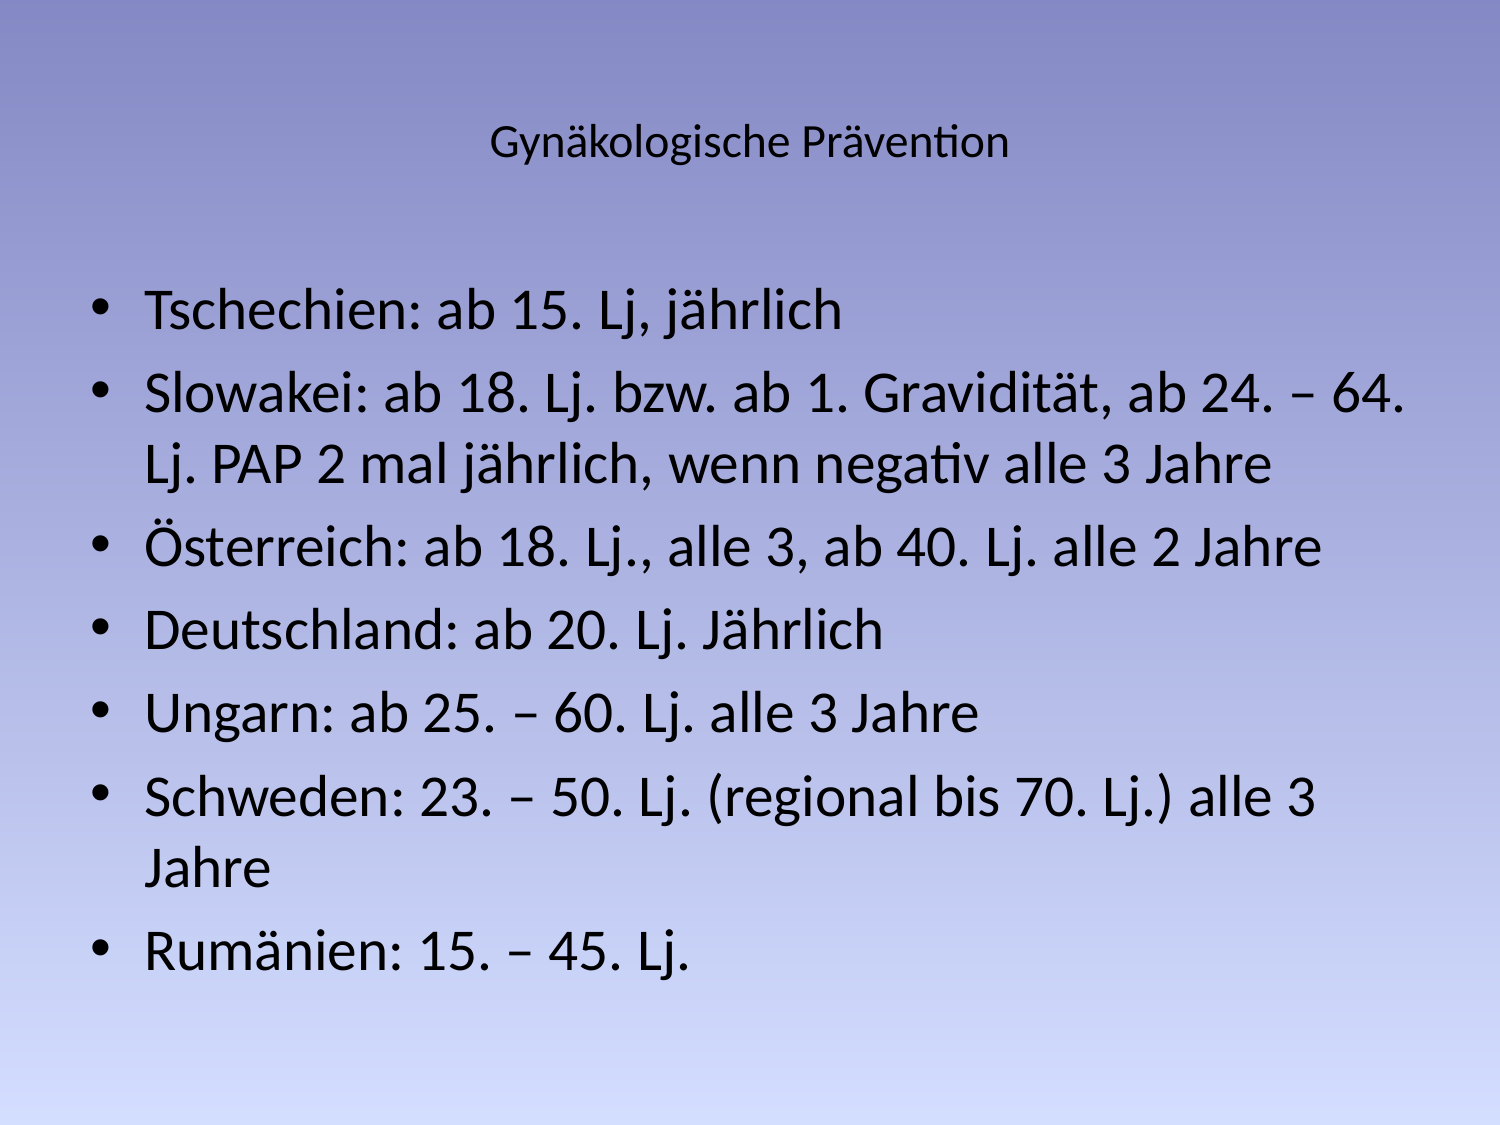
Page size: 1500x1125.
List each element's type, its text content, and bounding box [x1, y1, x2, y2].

list Tschechien: ab 15. Lj, jährlich Slowakei: ab 18. Lj. bzw. ab 1. Gravidität, ab 24. – 64. Lj. PAP 2 mal jährlich, wenn negativ alle 3 Jahre Österreich: ab 18. Lj., alle 3, ab 40. Lj. alle 2 Jahre Deutschland: ab 20. Lj. Jährlich Ungarn: ab 25. – 60. Lj. alle 3 Jahre Schweden: 23. – 50. Lj. (regional bis 70. Lj.) alle 3 Jahre Rumänien: 15. – 45. Lj. [75, 262, 1425, 1005]
title Gynäkologische Prävention [75, 45, 1425, 233]
